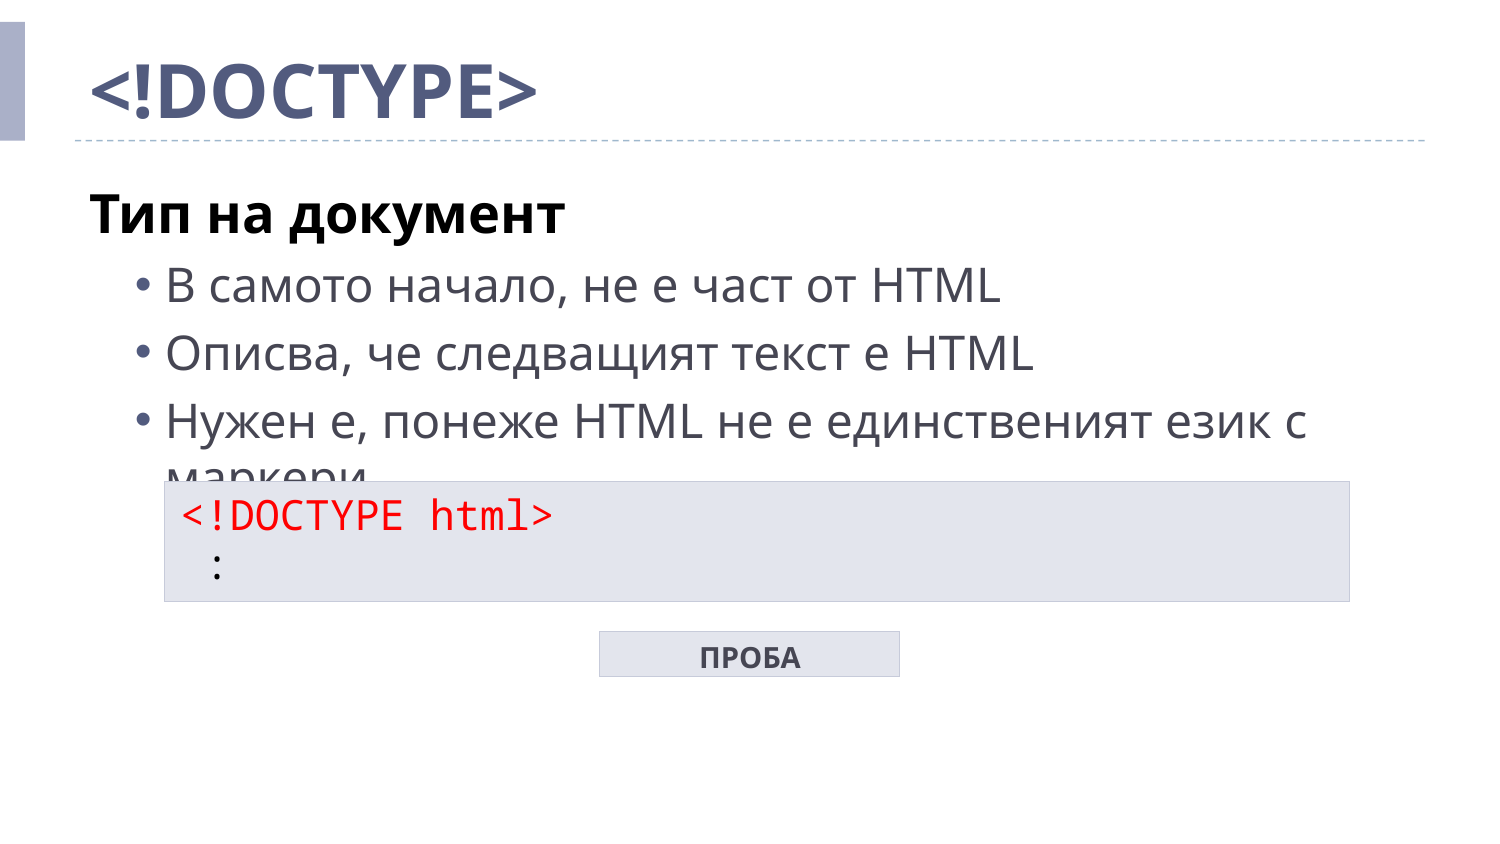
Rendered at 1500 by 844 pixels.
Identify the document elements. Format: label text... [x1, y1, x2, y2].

text_box <!DOCTYPE html> : [164, 481, 1350, 602]
title <!DOCTYPE> [75, 18, 1475, 141]
list Тип на документ В самото начало, не е част от HTML Описва, че следващият текст е HTML Нужен е, понеже HTML не е единственият език с маркери [75, 171, 1475, 835]
text_box ПРОБА [599, 631, 900, 677]
